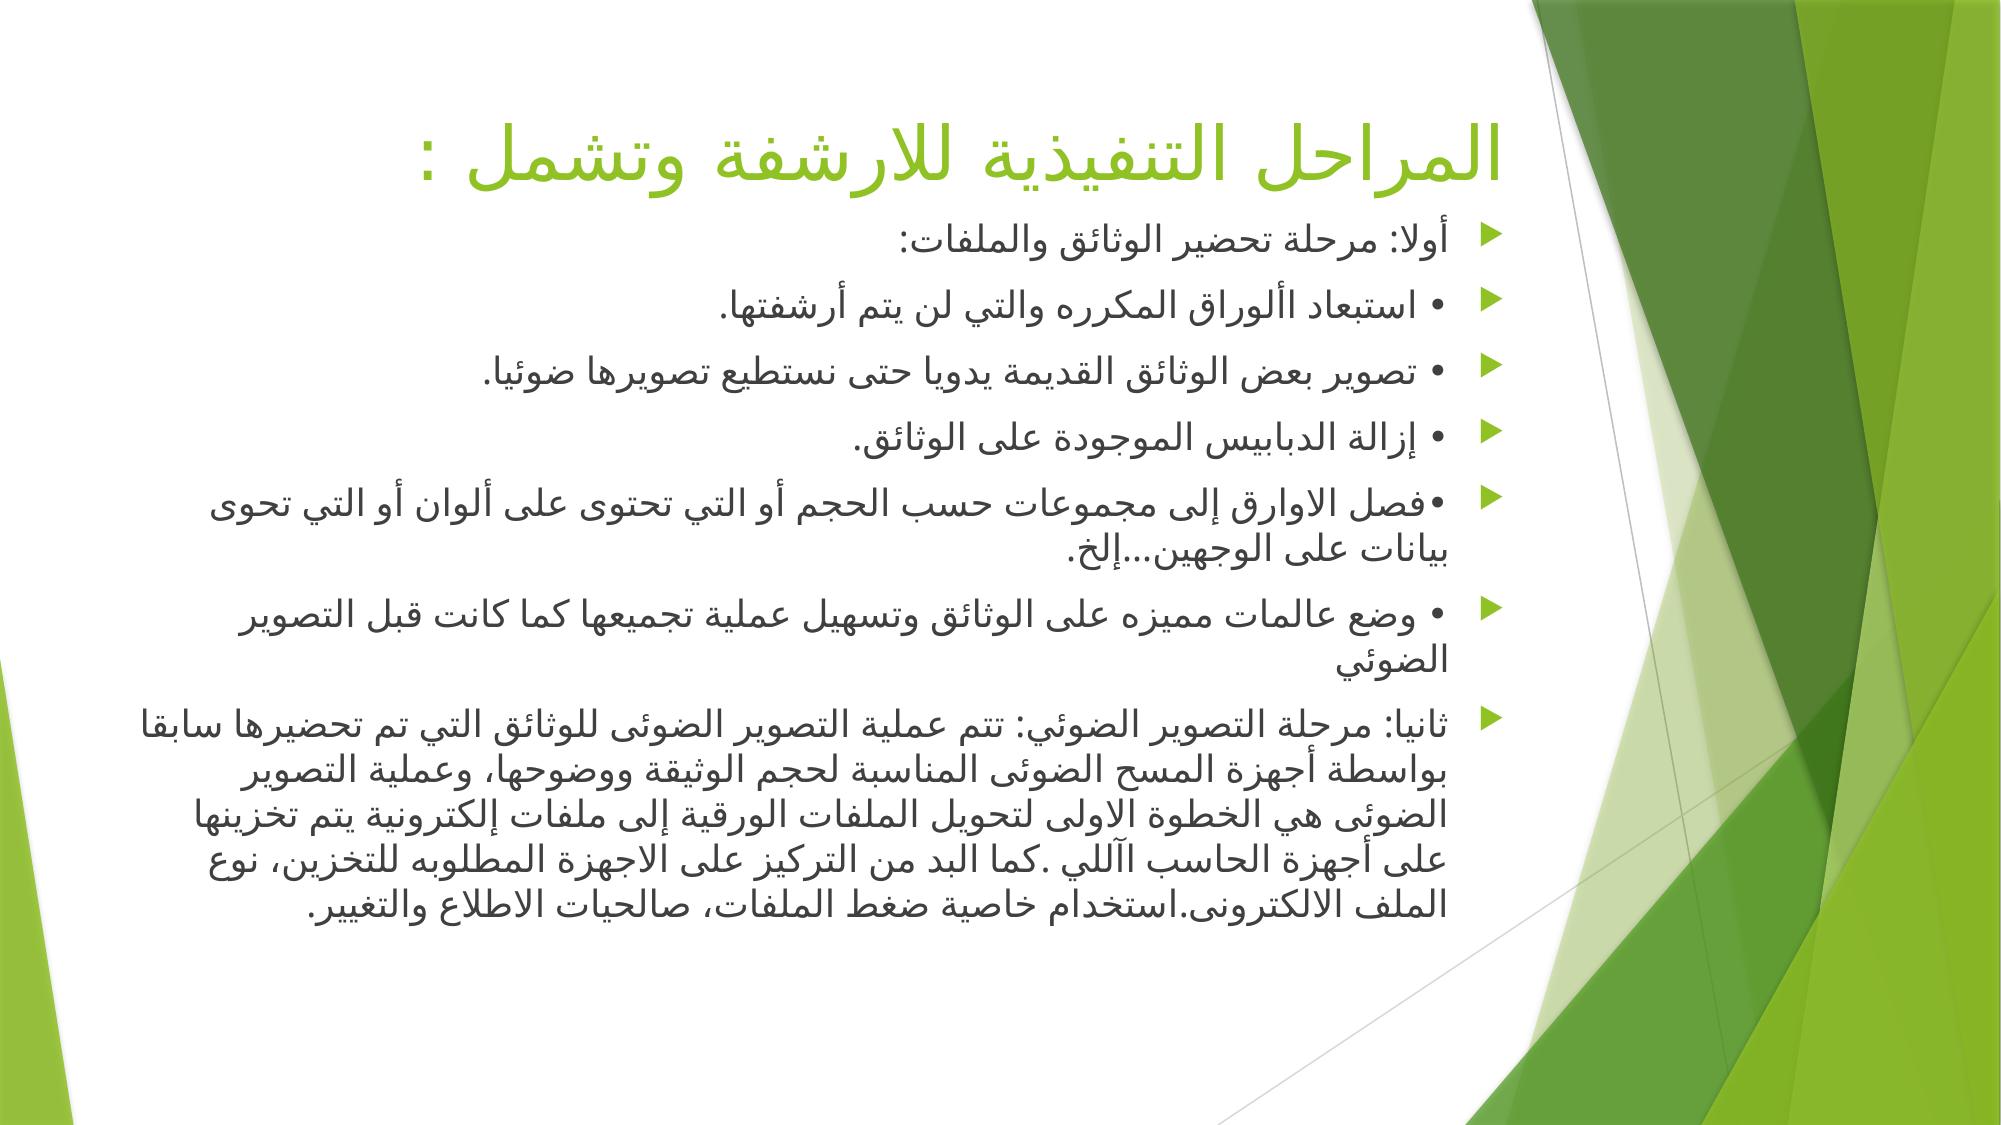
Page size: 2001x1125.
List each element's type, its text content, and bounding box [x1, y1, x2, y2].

title المراحل التنفيذية للارشفة وتشمل : [111, 97, 1522, 207]
list أولا: مرحلة تحضير الوثائق والملفات: • استبعاد األوراق المكرره والتي لن يتم أرشفتها. • تصوير بعض الوثائق القديمة يدويا حتى نستطيع تصويرها ضوئيا. • إزالة الدبابيس الموجودة على الوثائق. •فصل الاوارق إلى مجموعات حسب الحجم أو التي تحتوى على ألوان أو التي تحوى بيانات على الوجهين...إلخ. • وضع عالمات مميزه على الوثائق وتسهيل عملية تجميعها كما كانت قبل التصوير الضوئي ثانيا: مرحلة التصوير الضوئي: تتم عملية التصوير الضوئى للوثائق التي تم تحضيرها سابقا بواسطة أجهزة المسح الضوئى المناسبة لحجم الوثيقة ووضوحها، وعملية التصوير الضوئى هي الخطوة الاولى لتحويل الملفات الورقية إلى ملفات إلكترونية يتم تخزينها على أجهزة الحاسب اآللي .كما البد من التركيز على الاجهزة المطلوبه للتخزين، نوع الملف الالكترونى.استخدام خاصية ضغط الملفات، صالحيات الاطلاع والتغيير. [111, 207, 1522, 992]
